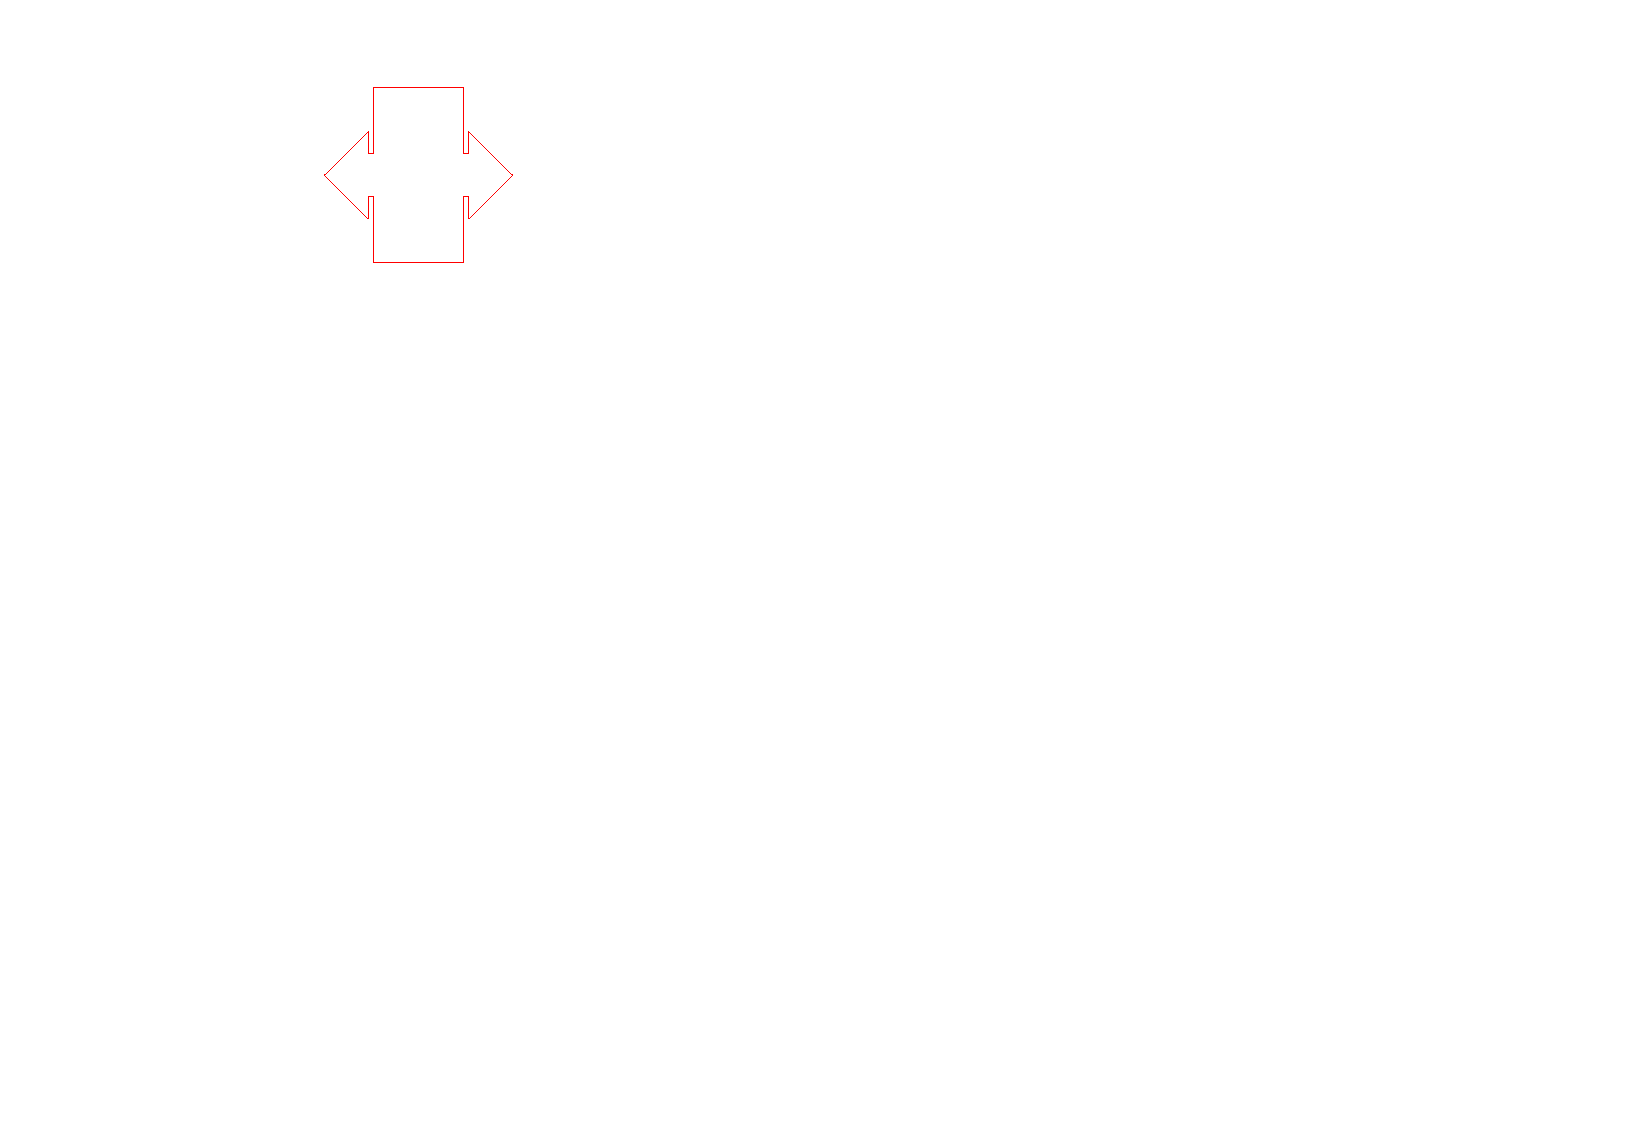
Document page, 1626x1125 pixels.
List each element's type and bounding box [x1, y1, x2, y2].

text_box [324, 87, 513, 263]
